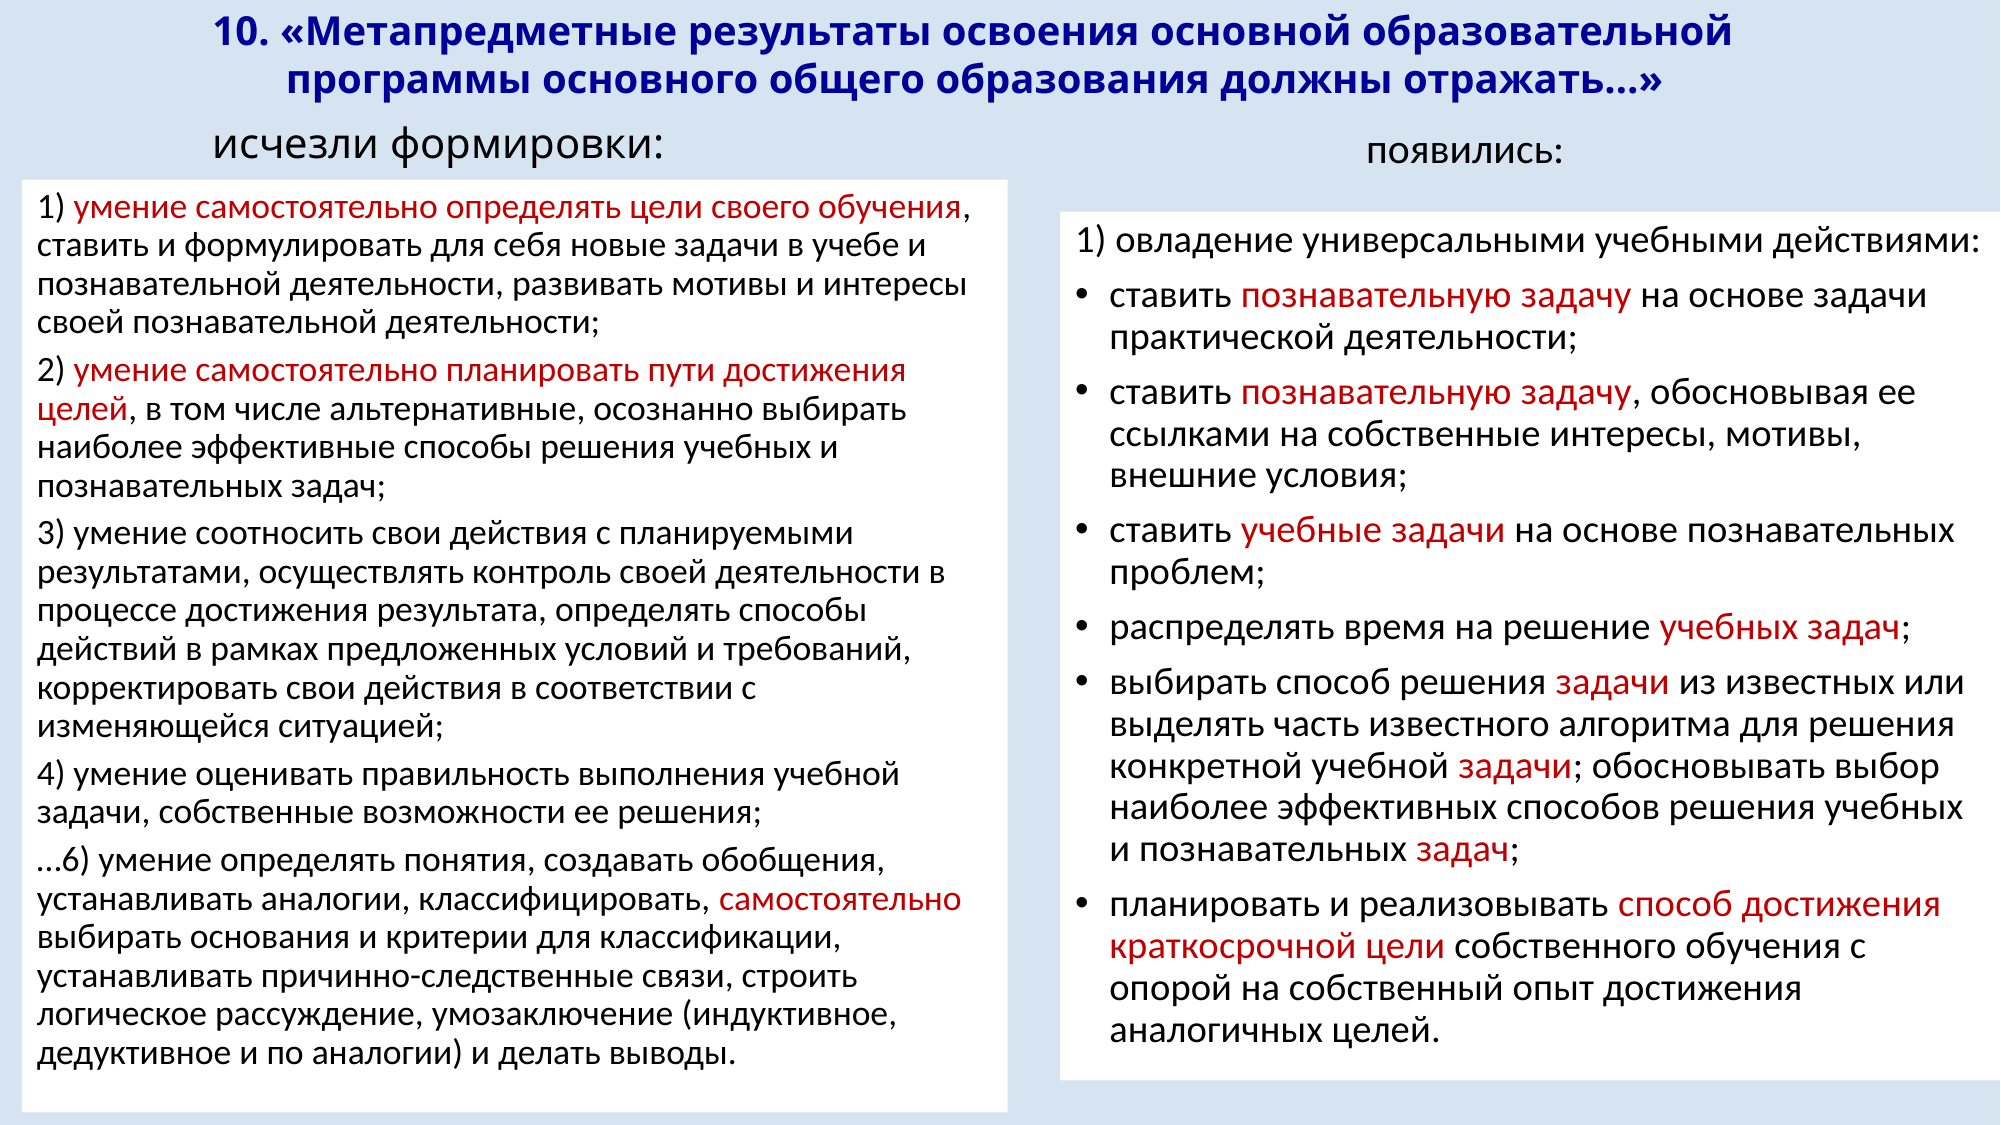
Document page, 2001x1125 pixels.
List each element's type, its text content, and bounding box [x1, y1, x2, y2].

list 1) овладение универсальными учебными действиями: ставить познавательную задачу на основе задачи практической деятельности; ставить познавательную задачу, обосновывая ее ссылками на собственные интересы, мотивы, внешние условия; ставить учебные задачи на основе познавательных проблем; распределять время на решение учебных задач; выбирать способ решения задачи из известных или выделять часть известного алгоритма для решения конкретной учебной задачи; обосновывать выбор наиболее эффективных способов решения учебных и познавательных задач; планировать и реализовывать способ достижения краткосрочной цели собственного обучения с опорой на собственный опыт достижения аналогичных целей. [1060, 211, 2000, 1081]
list 1) умение самостоятельно определять цели своего обучения, ставить и формулировать для себя новые задачи в учебе и познавательной деятельности, развивать мотивы и интересы своей познавательной деятельности; 2) умение самостоятельно планировать пути достижения целей, в том числе альтернативные, осознанно выбирать наиболее эффективные способы решения учебных и познавательных задач; 3) умение соотносить свои действия с планируемыми результатами, осуществлять контроль своей деятельности в процессе достижения результата, определять способы действий в рамках предложенных условий и требований, корректировать свои действия в соответствии с изменяющейся ситуацией; 4) умение оценивать правильность выполнения учебной задачи, собственные возможности ее решения; …6) умение определять понятия, создавать обобщения, устанавливать аналогии, классифицировать, самостоятельно выбирать основания и критерии для классификации, устанавливать причинно-следственные связи, строить логическое рассуждение, умозаключение (индуктивное, дедуктивное и по аналогии) и делать выводы. [21, 179, 1008, 1113]
list исчезли формировки: [197, 99, 735, 175]
list появились: [1351, 100, 1627, 180]
title 10. «Метапредметные результаты освоения основной образовательной программы основного общего образования должны отражать…» [197, 0, 1771, 118]
